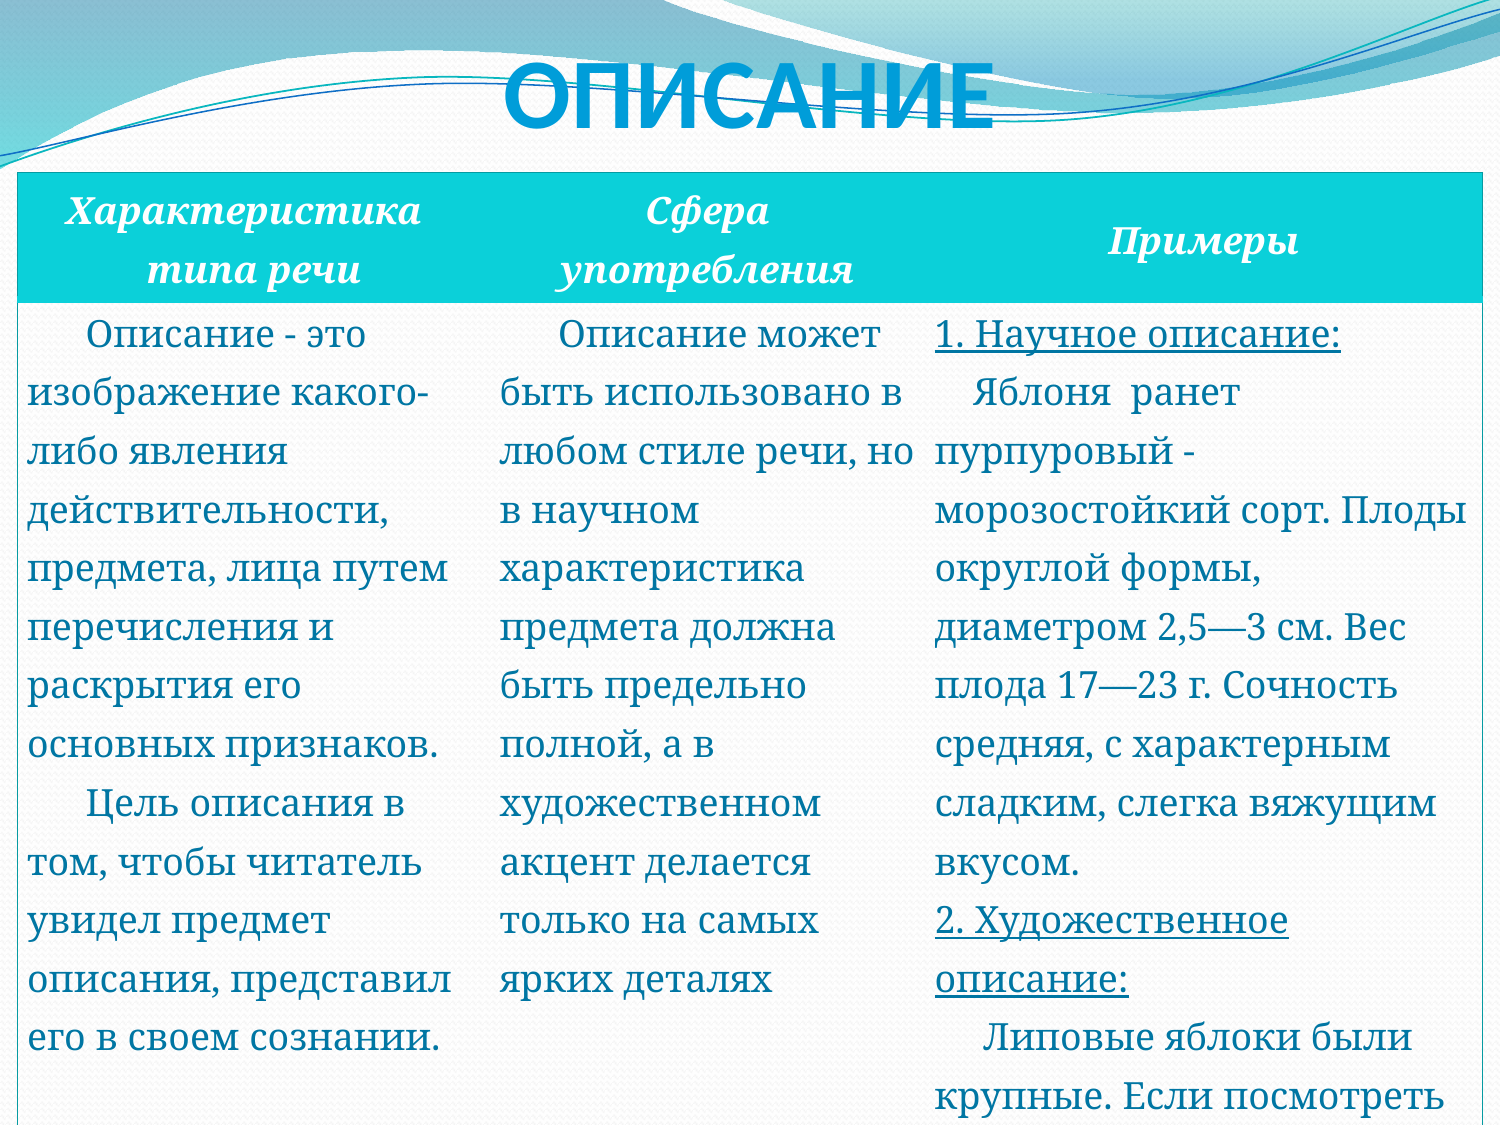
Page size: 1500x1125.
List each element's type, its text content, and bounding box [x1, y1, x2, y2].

table_header Характеристика типа речи [18, 173, 490, 296]
table_cell Описание - это изображение какого-либо явления действительности, предмета, лица путем перечисления и раскрытия его основных признаков. Цель описания в том, чтобы читатель увидел предмет описания, представил его в своем сознании. [18, 303, 490, 1125]
table_cell Описание может быть использовано в любом стиле речи, но в научном характеристика предмета должна быть предельно полной, а в художественном акцент делается только на самых ярких деталях [490, 303, 925, 1125]
table_header Примеры [925, 173, 1482, 296]
title ОПИСАНИЕ [75, 45, 1425, 149]
table_header Сфера употребления [490, 173, 925, 296]
table_cell 1. Научное описание: Яблоня ранет пурпуровый - морозостойкий сорт. Плоды округлой формы, диаметром 2,5—3 см. Вес плода 17—23 г. Сочность средняя, с характерным сладким, слегка вяжущим вкусом. 2. Художественное описание: Липовые яблоки были крупные. Если посмотреть сквозь яблоко на солнце, то оно просвечивалось как стакан свежего липового меда. [925, 303, 1482, 1125]
